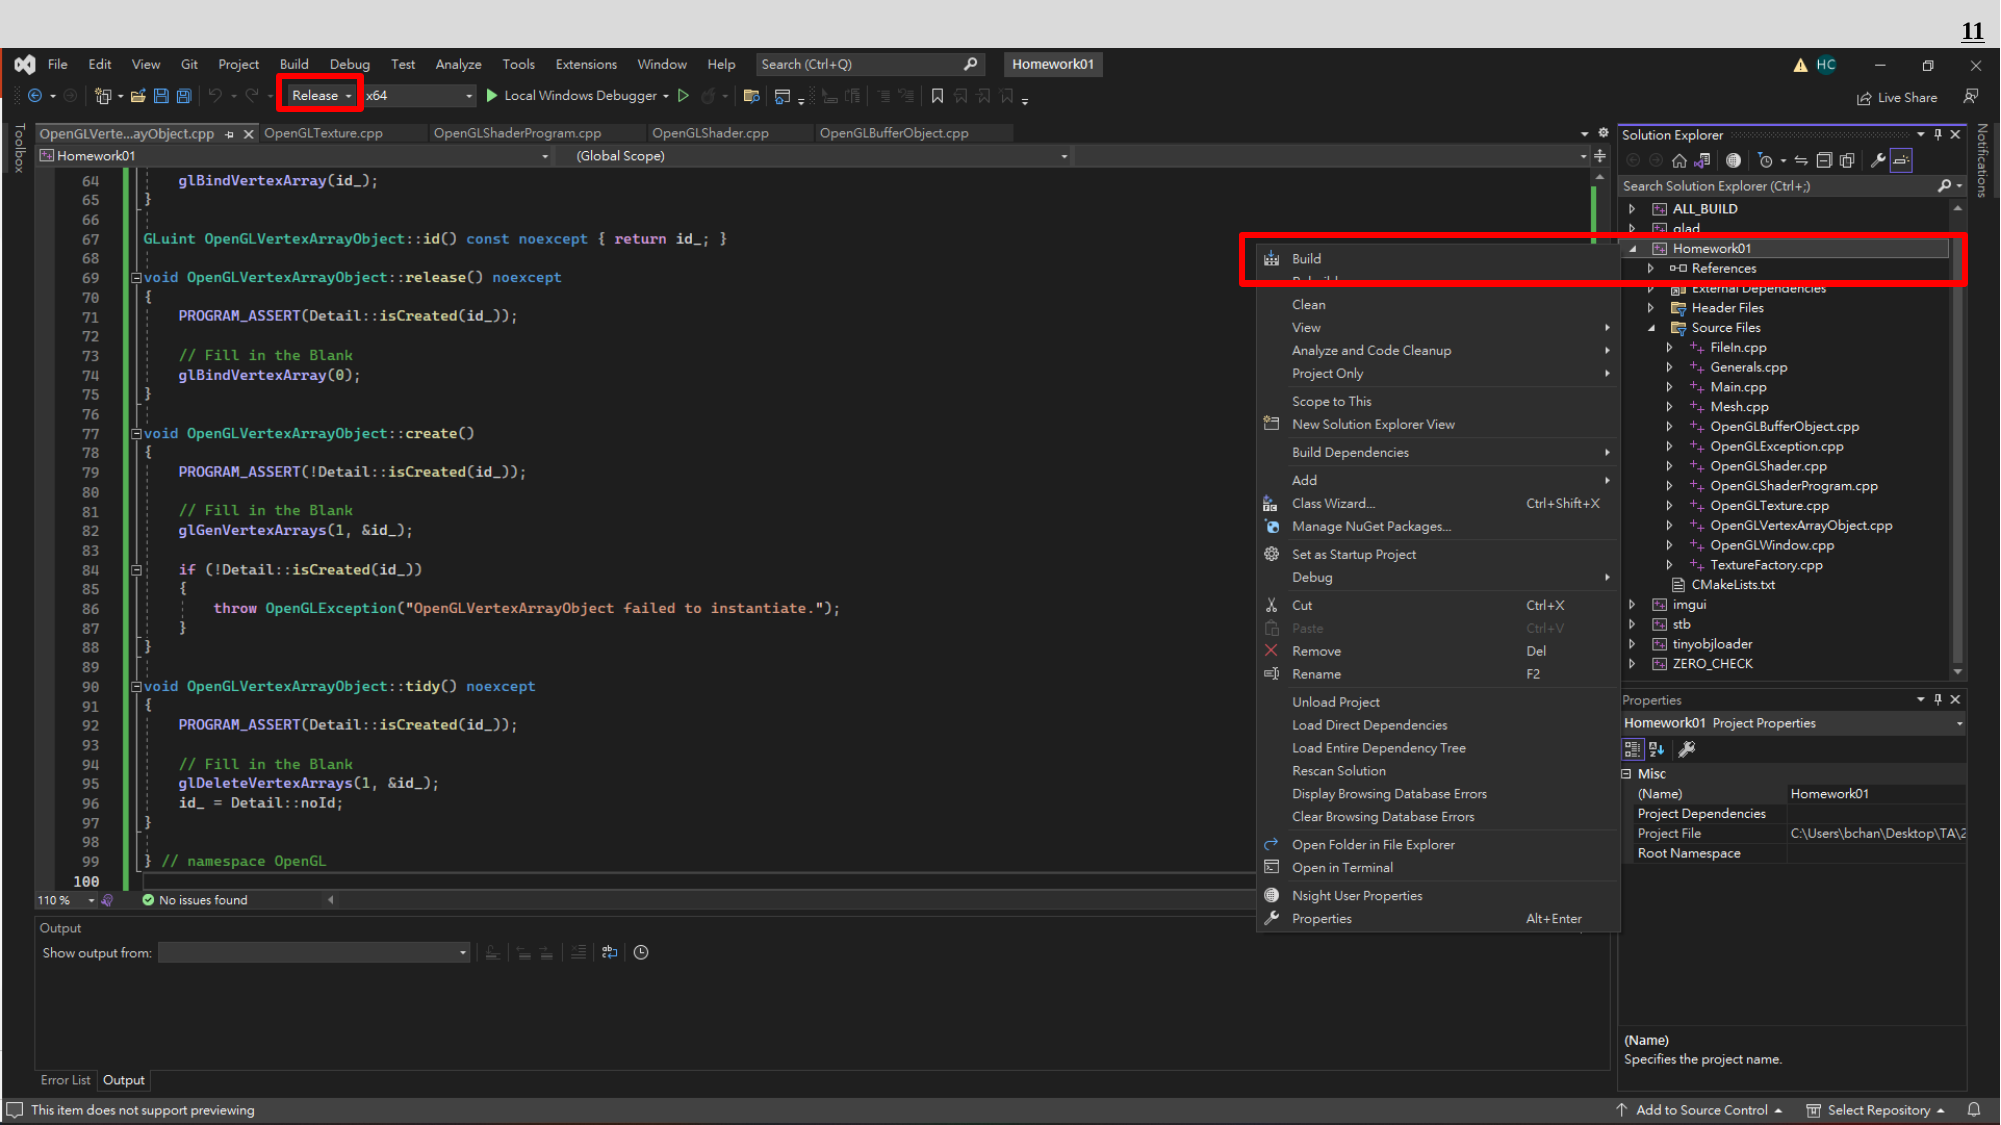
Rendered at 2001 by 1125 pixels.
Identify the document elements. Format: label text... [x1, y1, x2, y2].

picture [0, 48, 2000, 1125]
slide_number 11 [1876, 0, 2000, 45]
